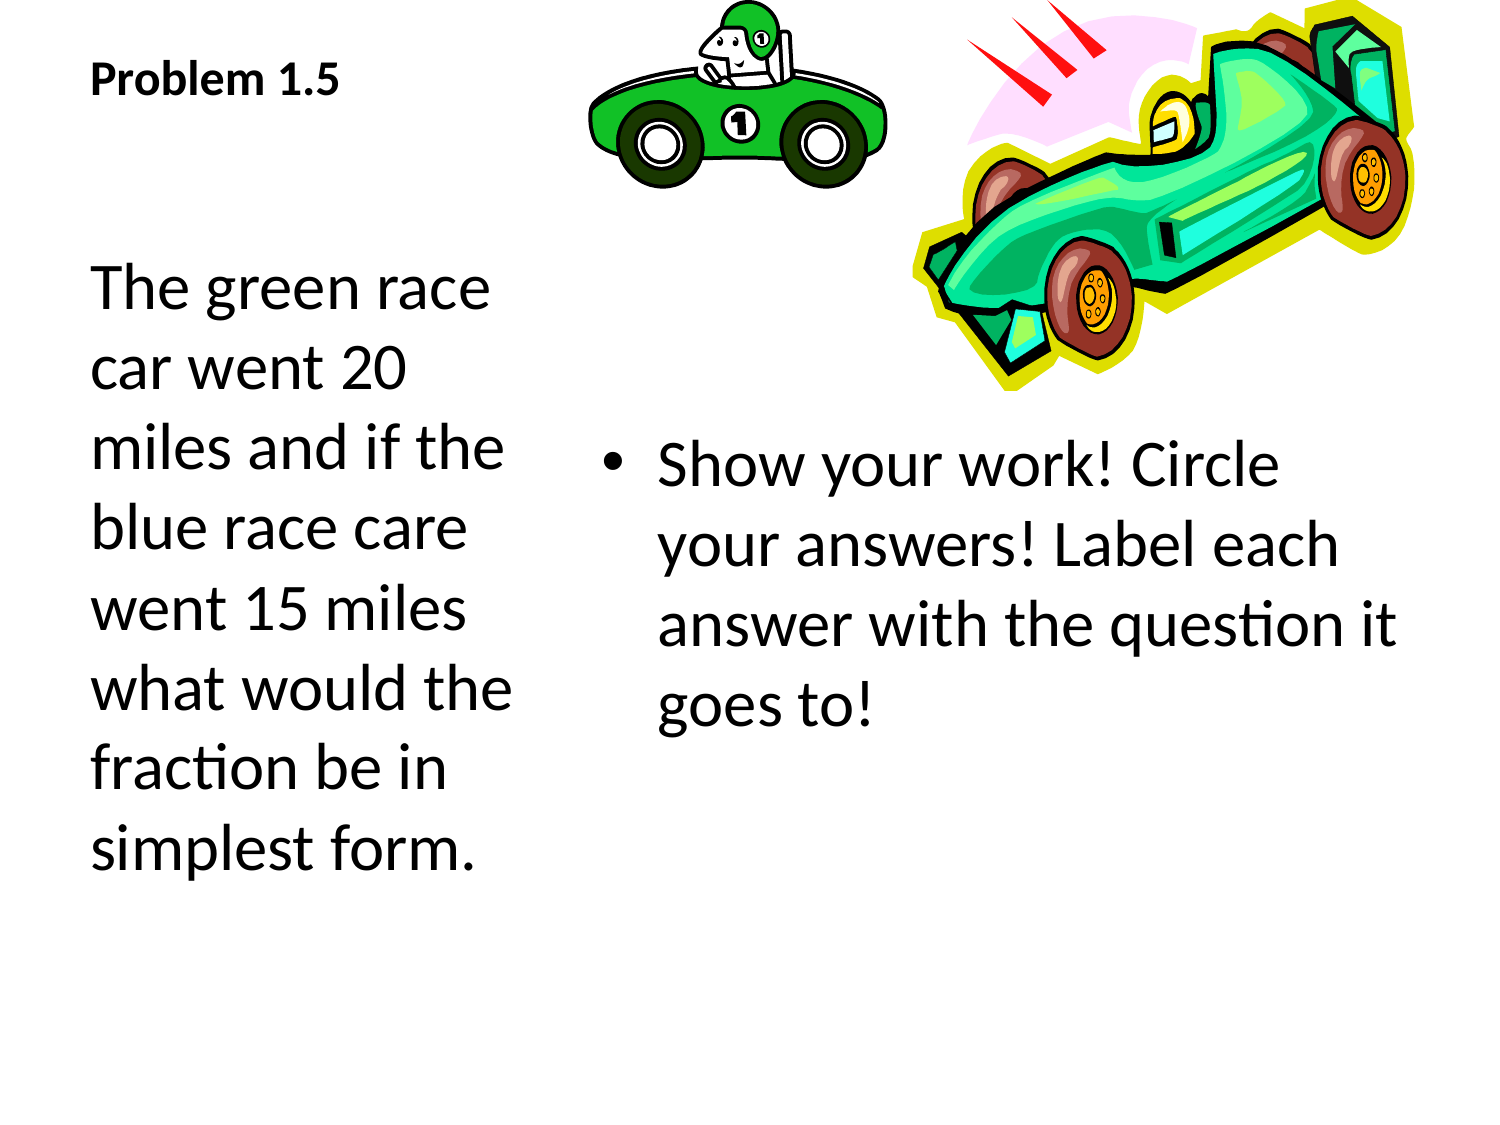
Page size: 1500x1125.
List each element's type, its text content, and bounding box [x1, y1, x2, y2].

title Problem 1.5 [75, 44, 569, 113]
picture [912, 0, 1426, 392]
list The green race car went 20 miles and if the blue race care went 15 miles what would the fraction be in simplest form. [75, 235, 569, 1005]
picture [587, 0, 888, 189]
list Show your work! Circle your answers! Label each answer with the question it goes to! [586, 412, 1425, 1005]
